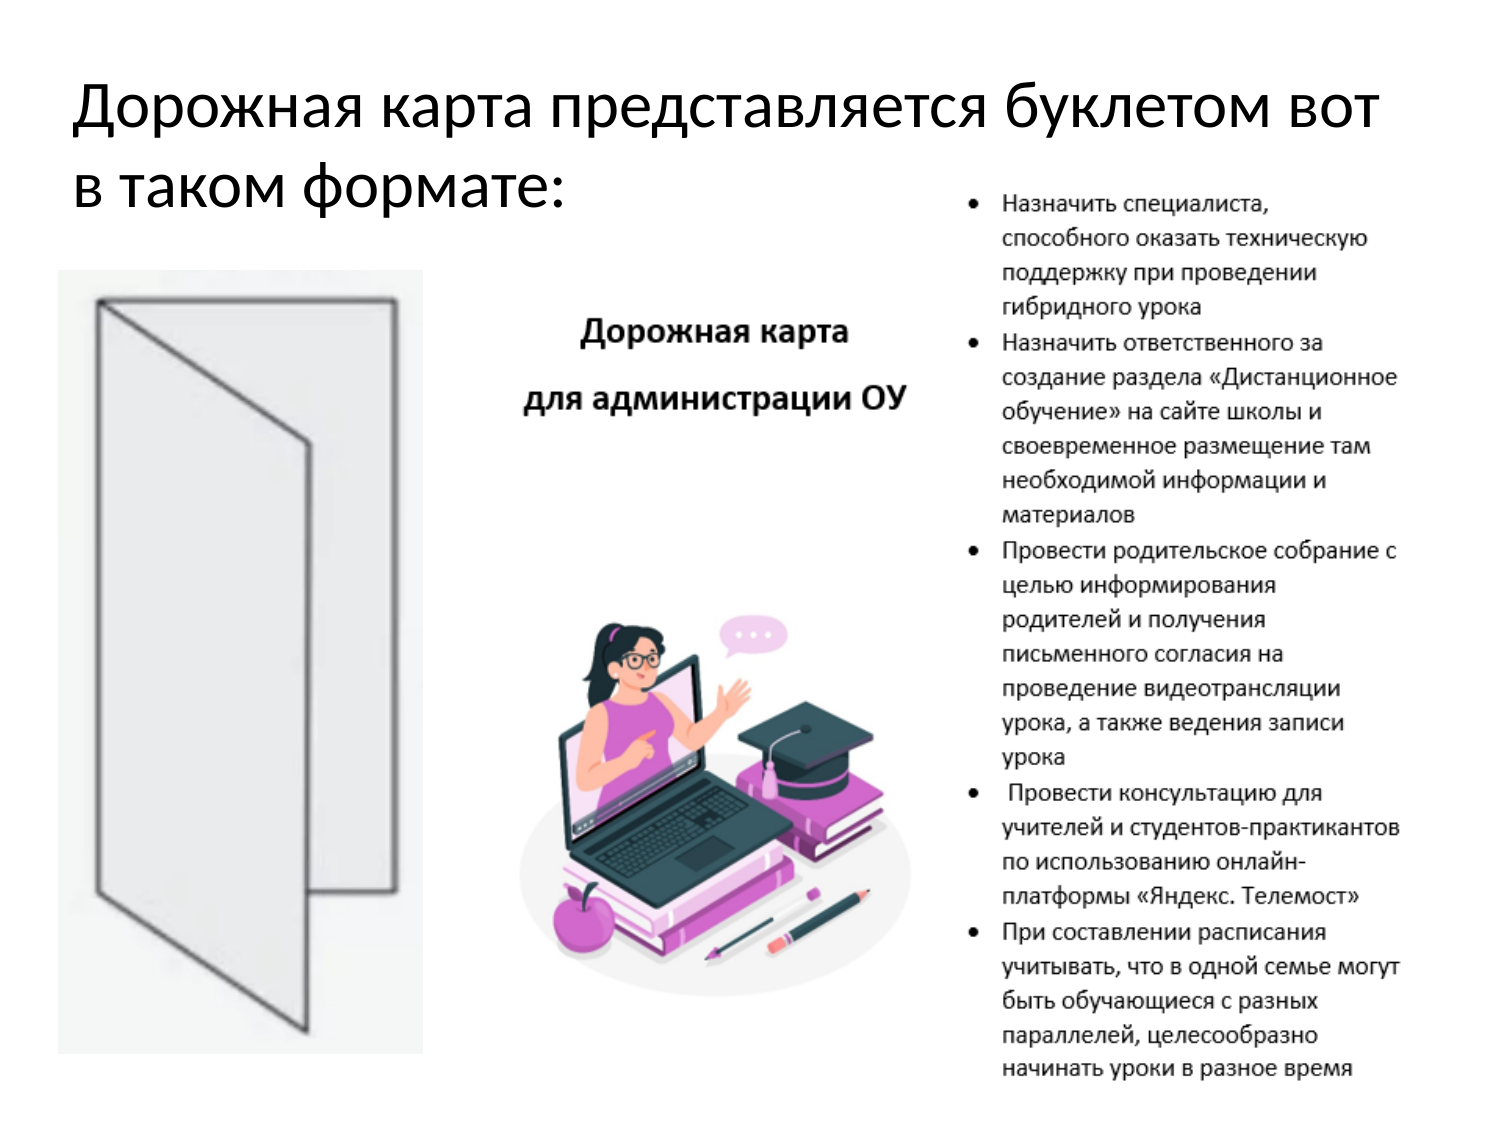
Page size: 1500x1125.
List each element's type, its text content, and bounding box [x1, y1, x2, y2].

text_box Дорожная карта представляется буклетом вот в таком формате: [57, 53, 1437, 228]
picture [490, 289, 941, 1021]
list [58, 270, 423, 1054]
picture [951, 182, 1415, 1098]
